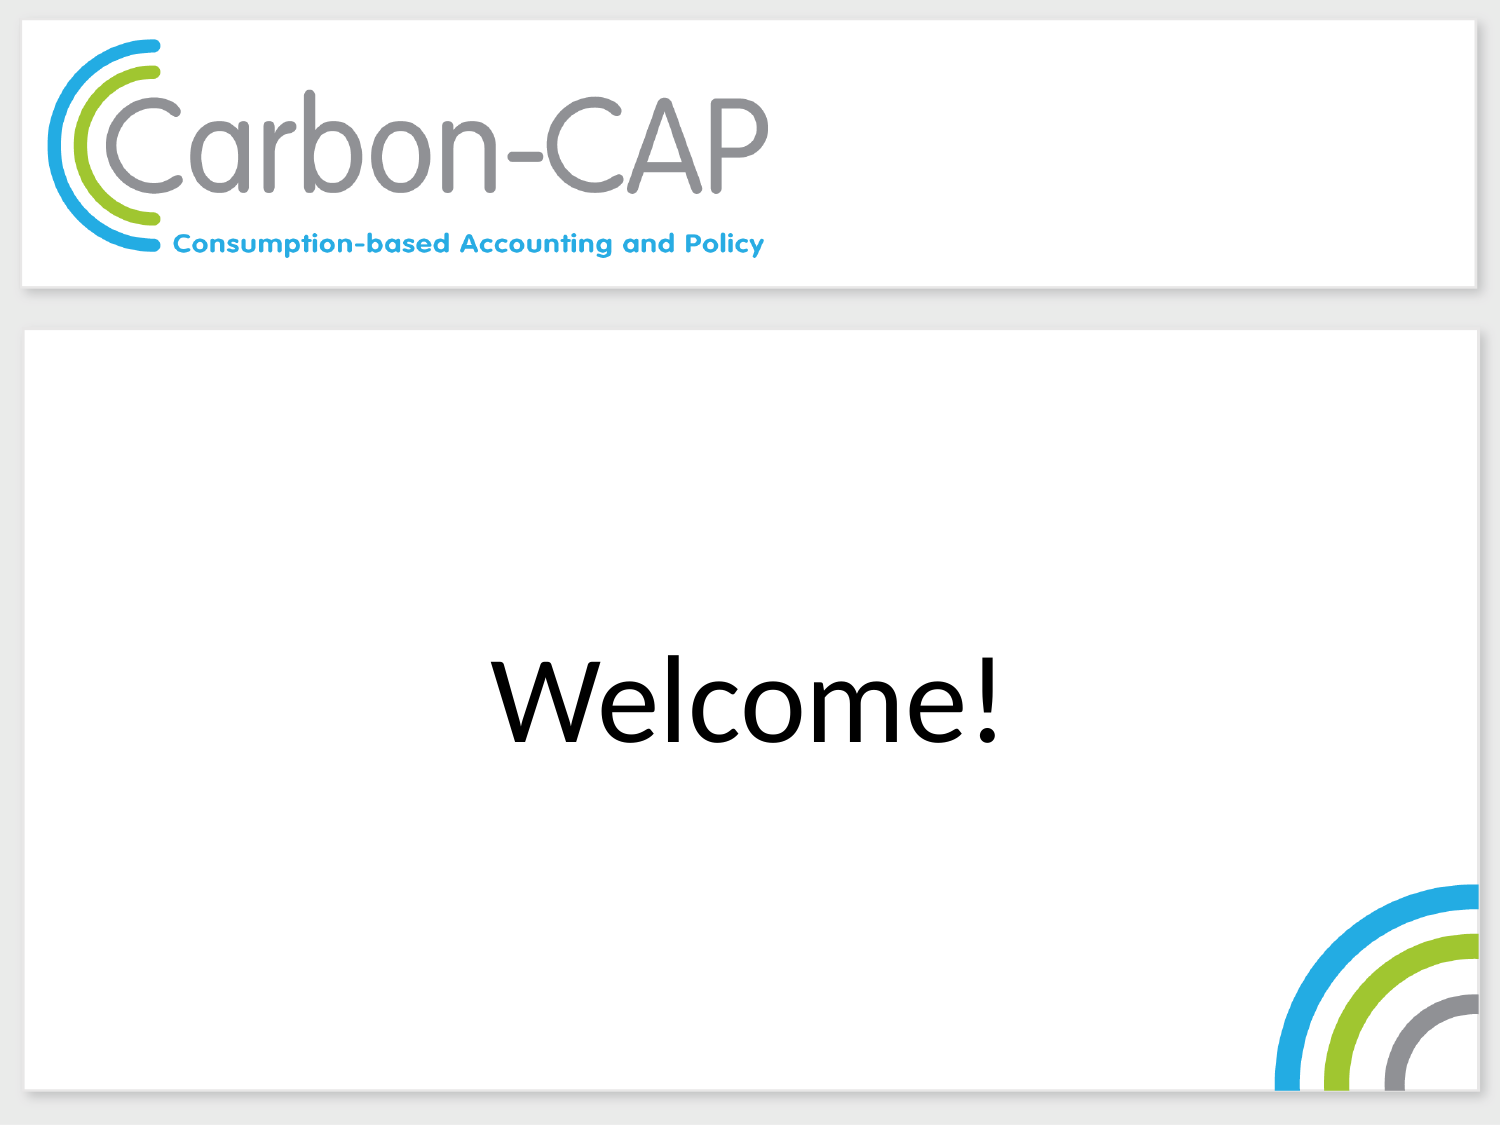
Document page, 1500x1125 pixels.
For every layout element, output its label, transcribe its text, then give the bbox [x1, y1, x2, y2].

list Welcome! [75, 338, 1425, 1047]
picture [0, 0, 1500, 1125]
